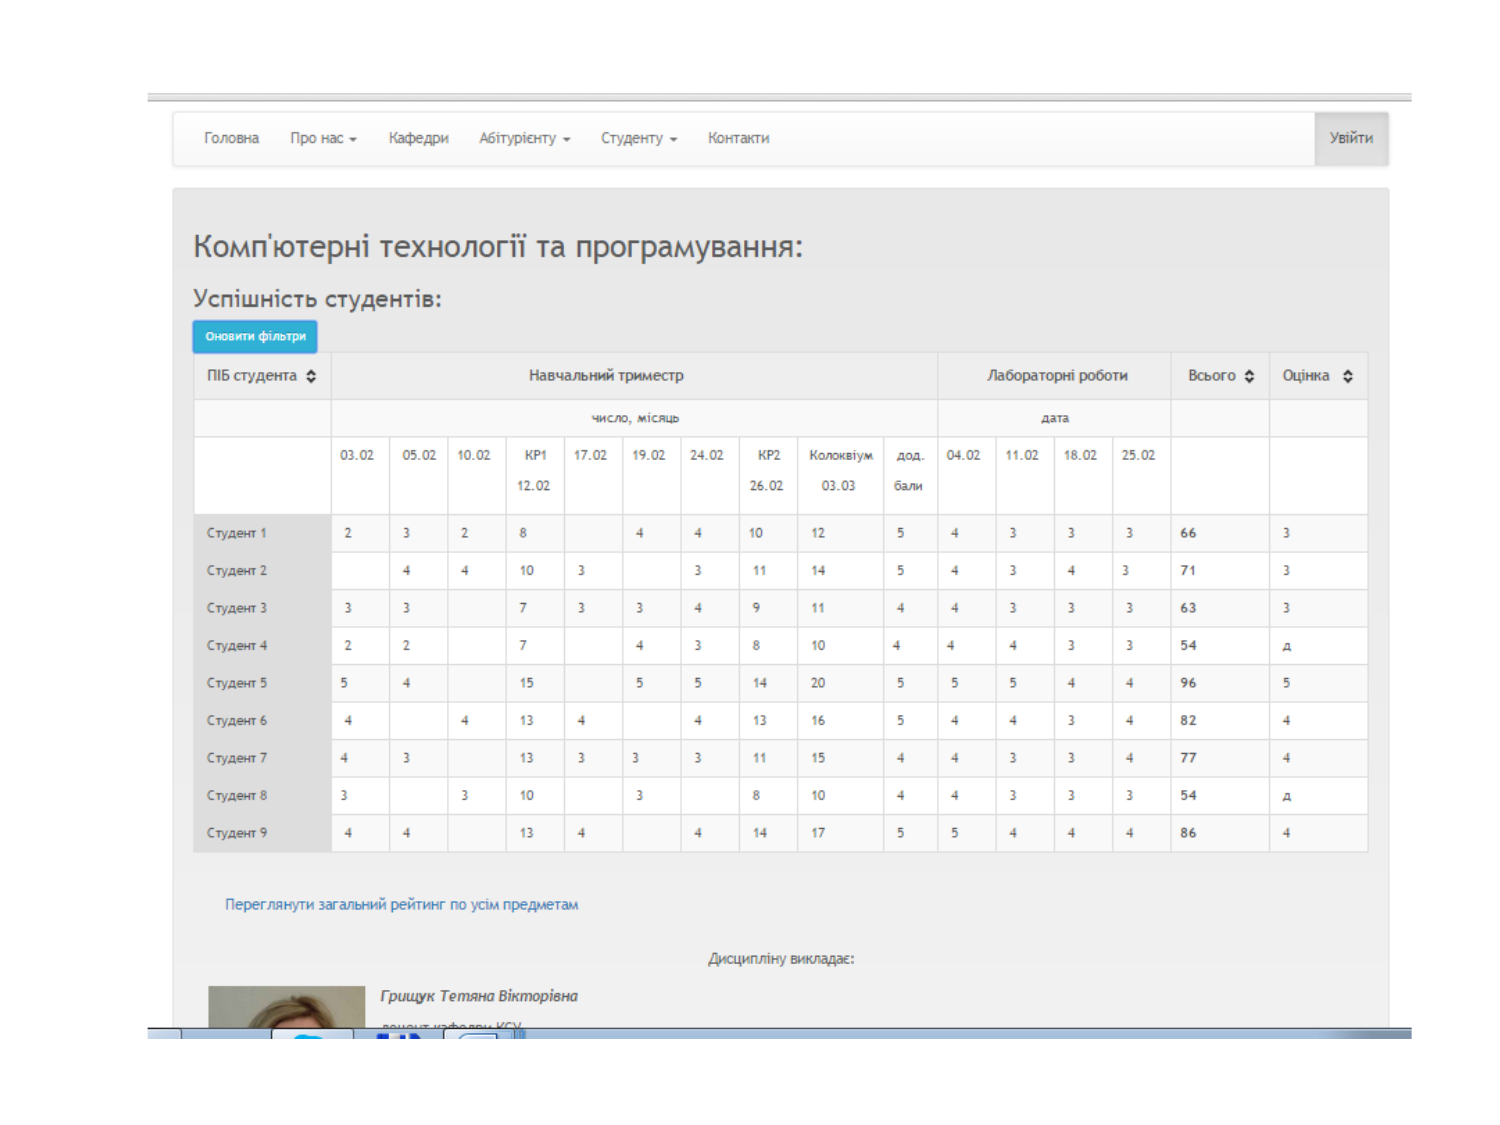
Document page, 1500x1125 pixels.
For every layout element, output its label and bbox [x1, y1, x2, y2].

list [147, 89, 1412, 1053]
